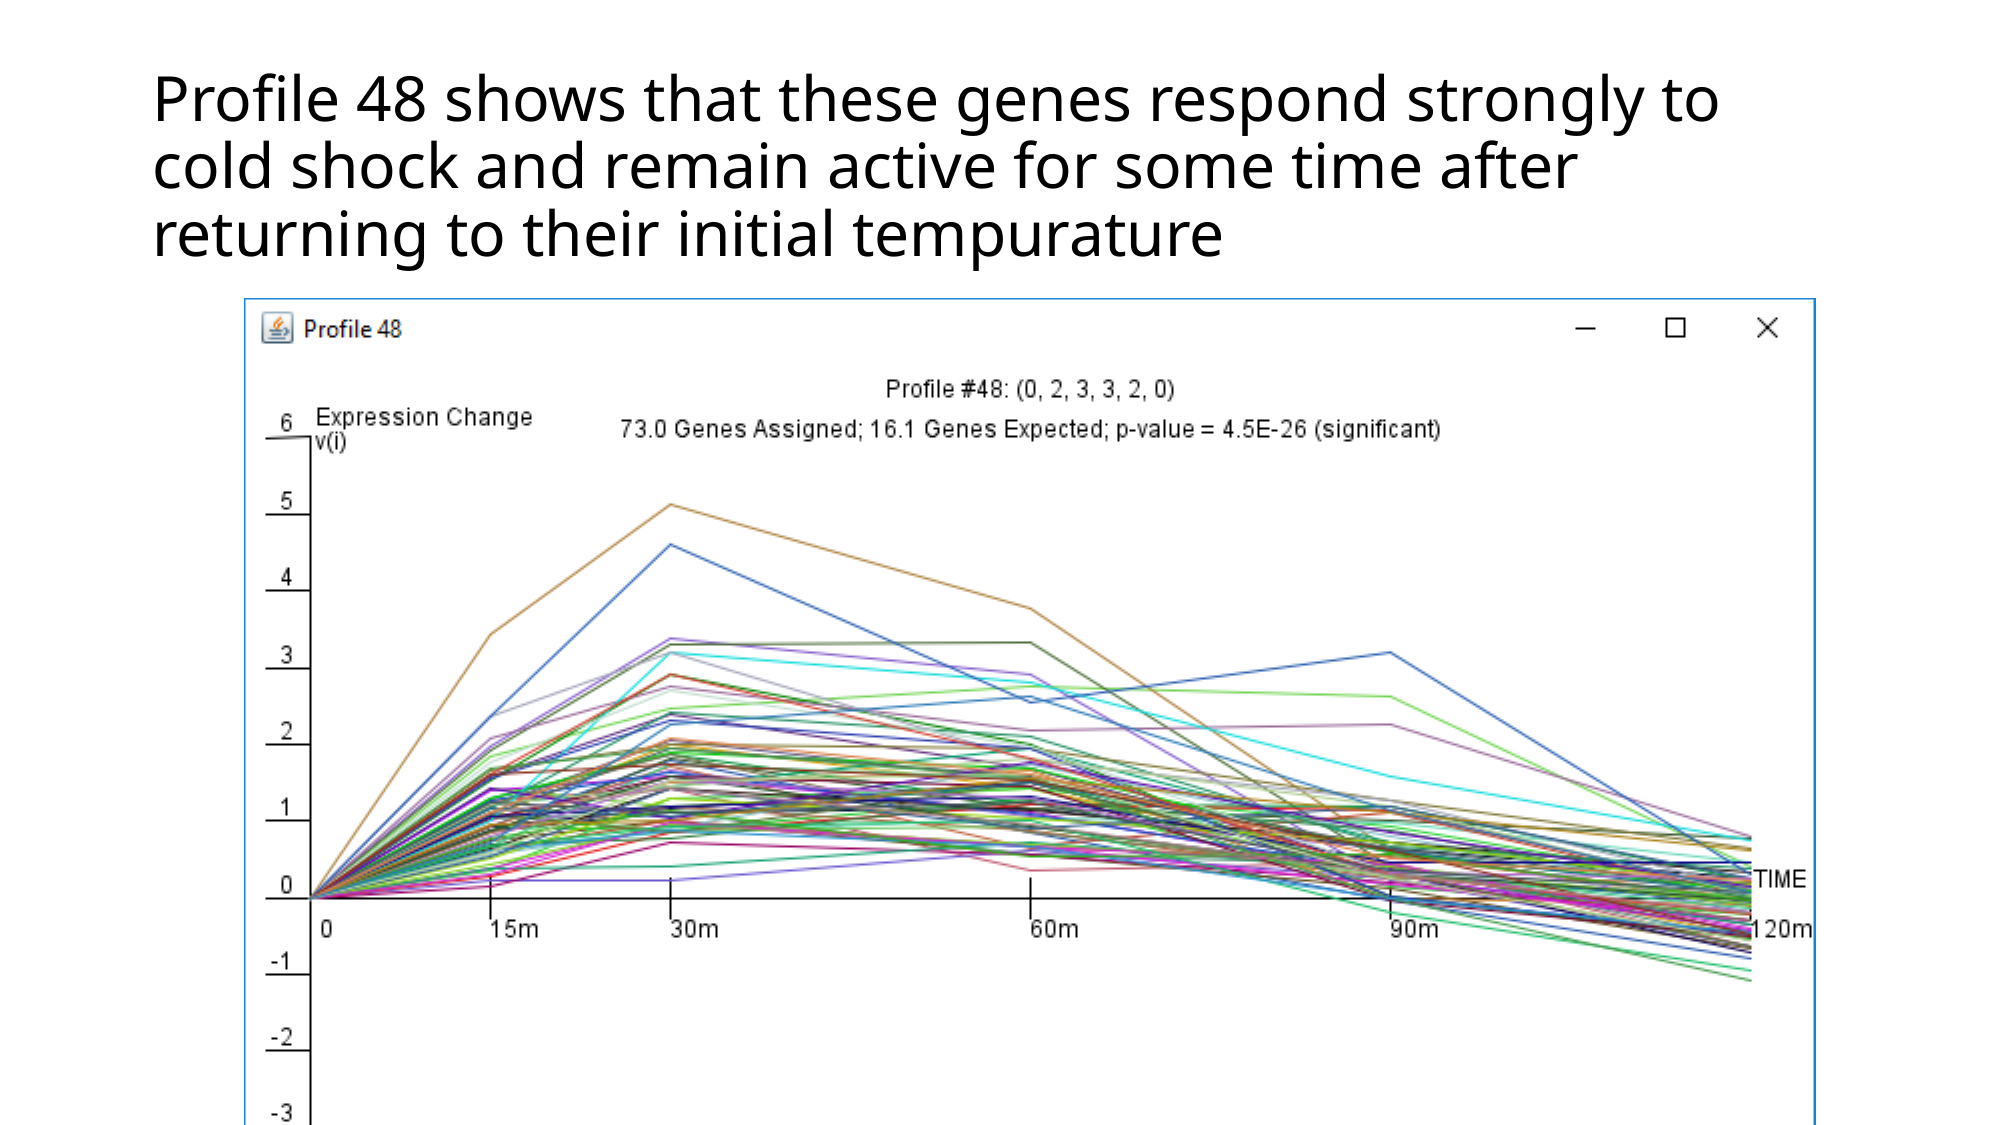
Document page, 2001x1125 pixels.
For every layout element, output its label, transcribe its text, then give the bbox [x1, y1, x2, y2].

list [244, 298, 1816, 1125]
title Profile 48 shows that these genes respond strongly to cold shock and remain active for some time after returning to their initial tempurature [137, 59, 1863, 278]
